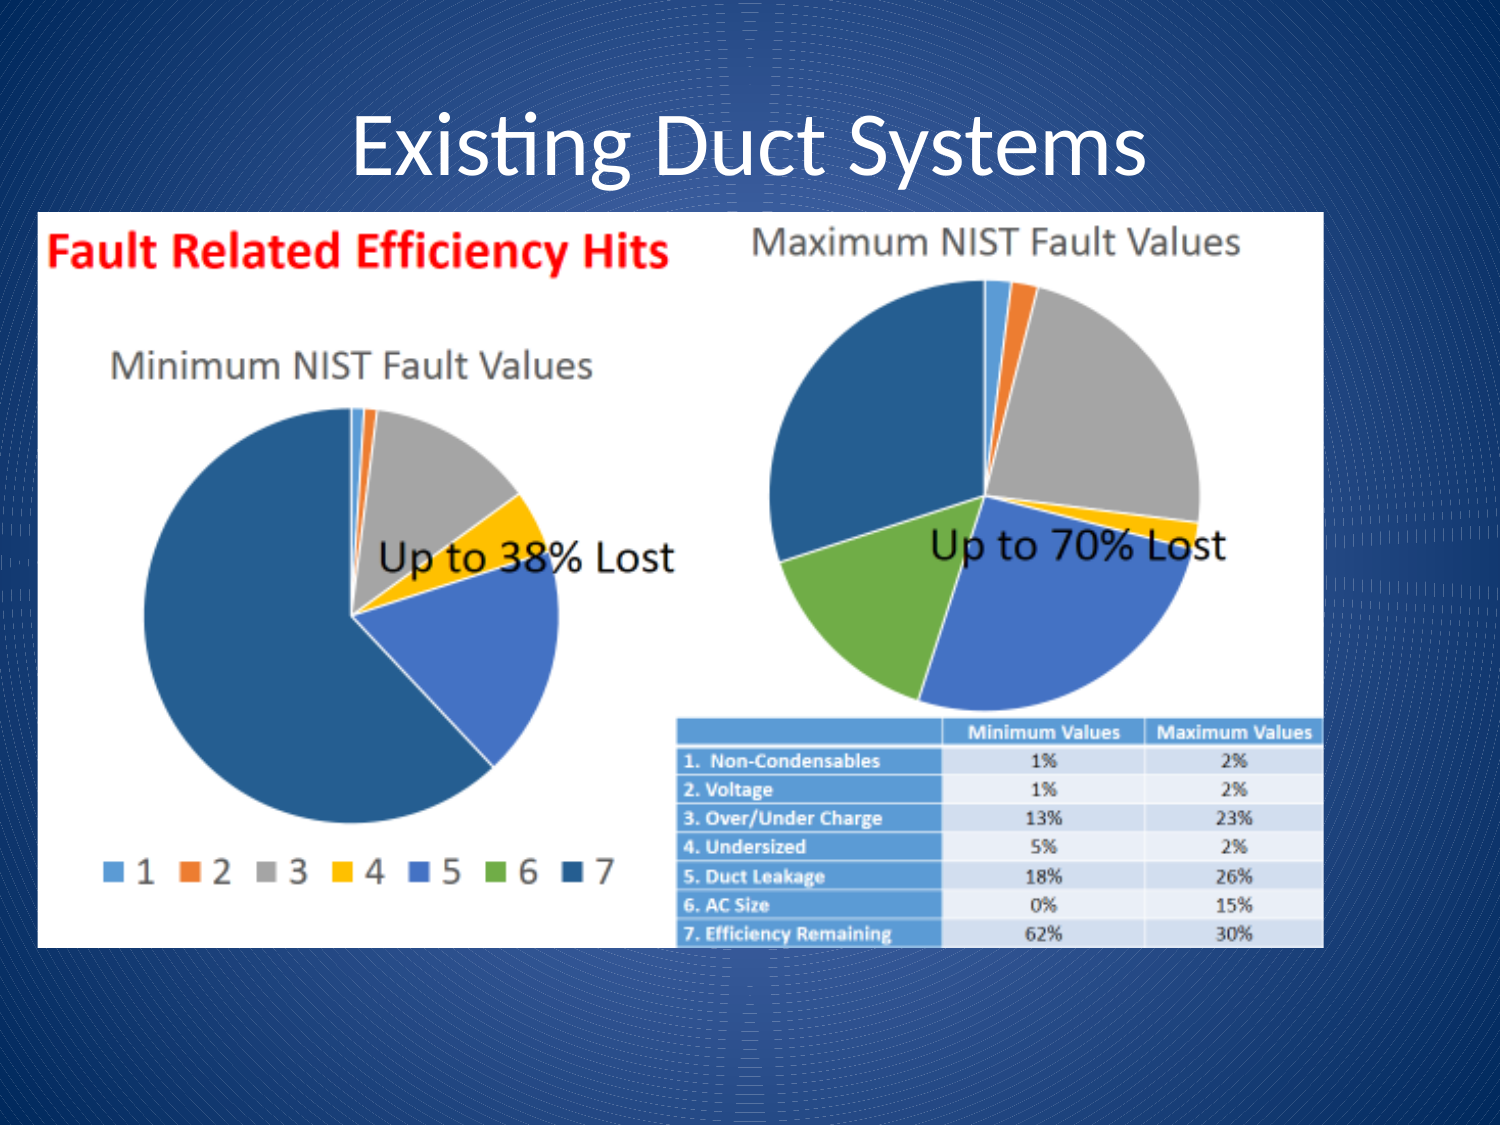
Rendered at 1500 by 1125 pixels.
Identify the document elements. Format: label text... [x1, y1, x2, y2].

picture [37, 212, 1324, 949]
title Existing Duct Systems [75, 45, 1425, 233]
